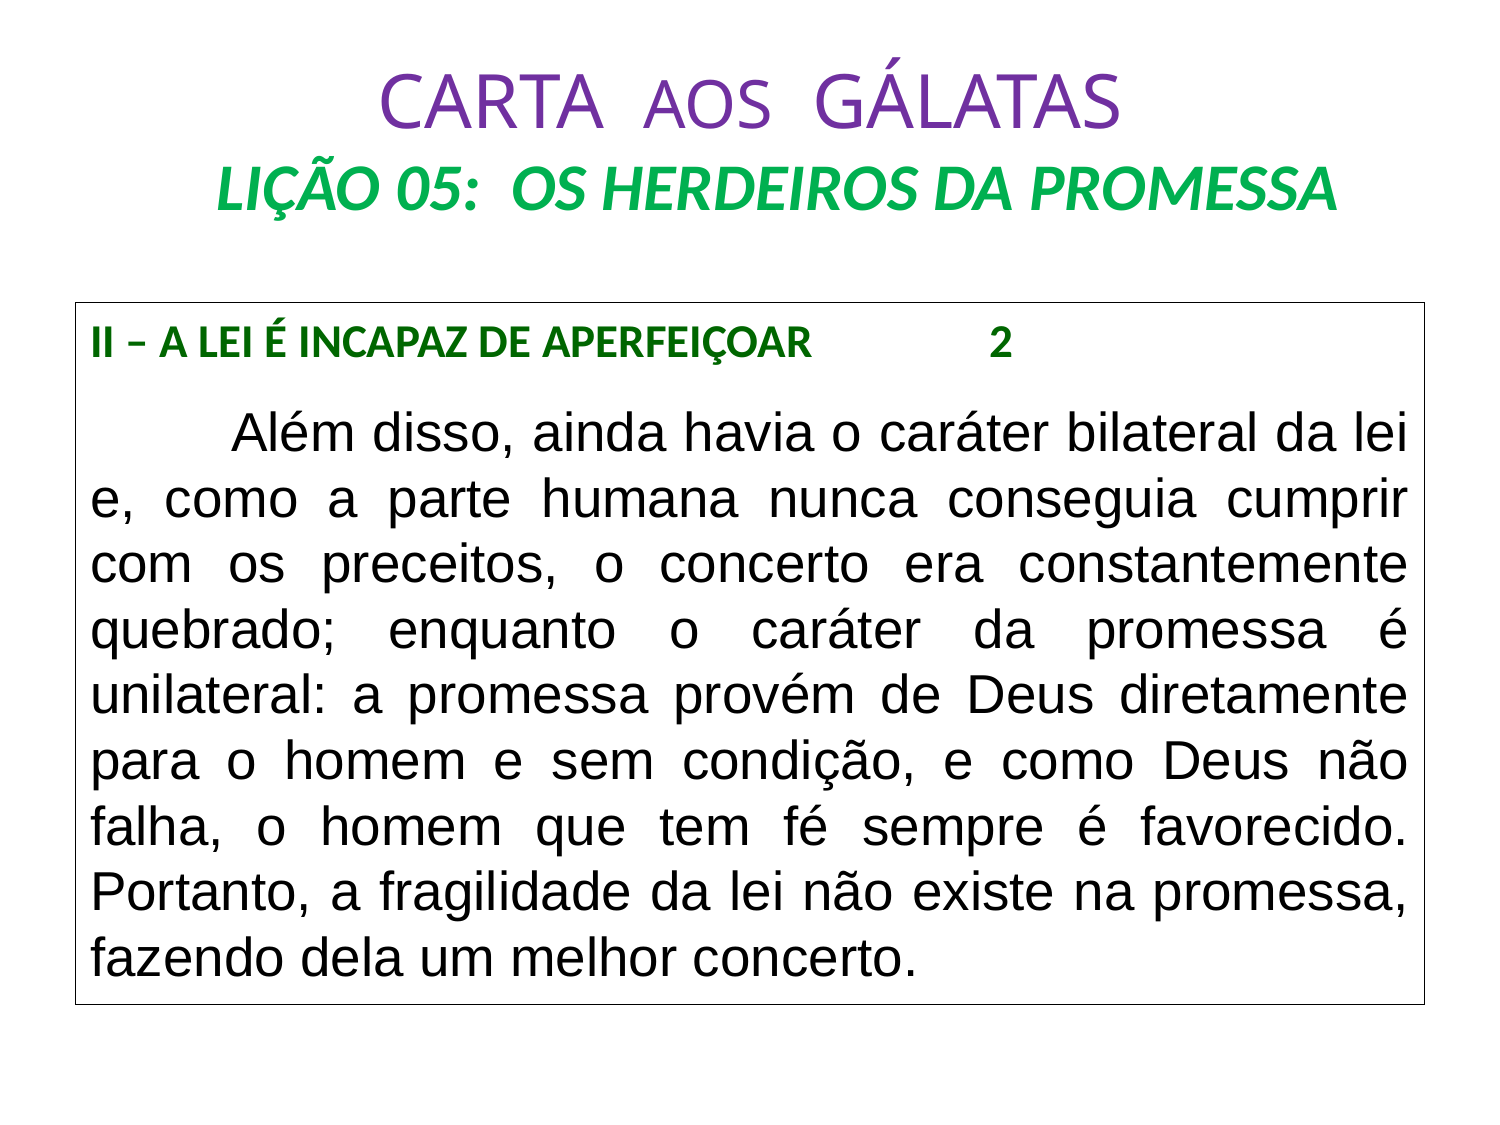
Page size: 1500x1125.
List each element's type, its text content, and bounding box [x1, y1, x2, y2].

list II – A LEI É INCAPAZ DE APERFEIÇOAR 2 Além disso, ainda havia o caráter bilateral da lei e, como a parte humana nunca conseguia cumprir com os preceitos, o concerto era constantemente quebrado; enquanto o caráter da promessa é unilateral: a promessa provém de Deus diretamente para o homem e sem condição, e como Deus não falha, o homem que tem fé sempre é favorecido. Portanto, a fragilidade da lei não existe na promessa, fazendo dela um melhor concerto. [75, 302, 1425, 1005]
title CARTA AOS GÁLATAS LIÇÃO 05: OS HERDEIROS DA PROMESSA [75, 45, 1425, 233]
